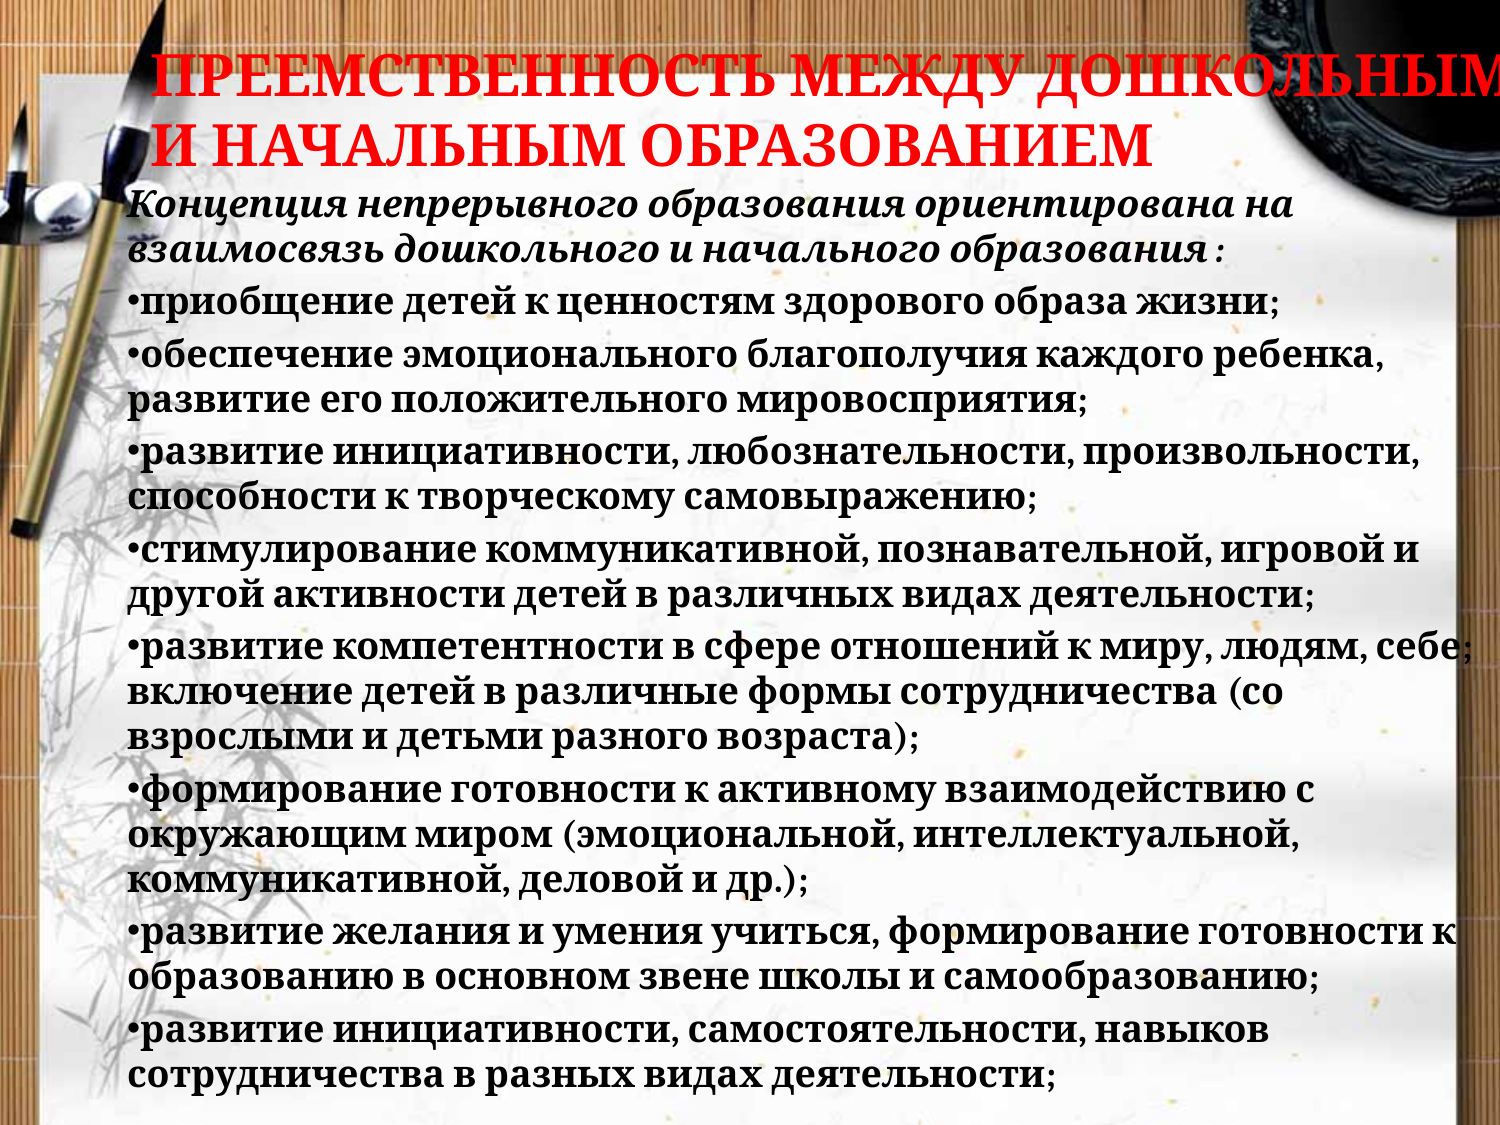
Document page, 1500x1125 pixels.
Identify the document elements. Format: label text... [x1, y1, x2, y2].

title Преемственность между дошкольным и начальным образованием [135, 30, 1500, 185]
picture [0, 0, 1500, 1125]
list Концепция непрерывного образования ориентирована на взаимосвязь дошкольного и начального образования : приобщение детей к ценностям здорового образа жизни; обеспечение эмоционального благополучия каждого ребенка, развитие его положительного мировосприятия; развитие инициативности, любознательности, произвольности, способности к творческому самовыражению; стимулирование коммуникативной, познавательной, игровой и другой активности детей в различных видах деятельности; развитие компетентности в сфере отношений к миру, людям, себе; включение детей в различные формы сотрудничества (со взрослыми и детьми разного возраста); формирование готовности к активному взаимодействию с окружающим миром (эмоциональной, интеллектуальной, коммуникативной, деловой и др.); развитие желания и умения учиться, формирование готовности к образованию в основном звене школы и самообразованию; развитие инициативности, самостоятельности, навыков сотрудничества в разных видах деятельности; [111, 219, 1500, 1125]
